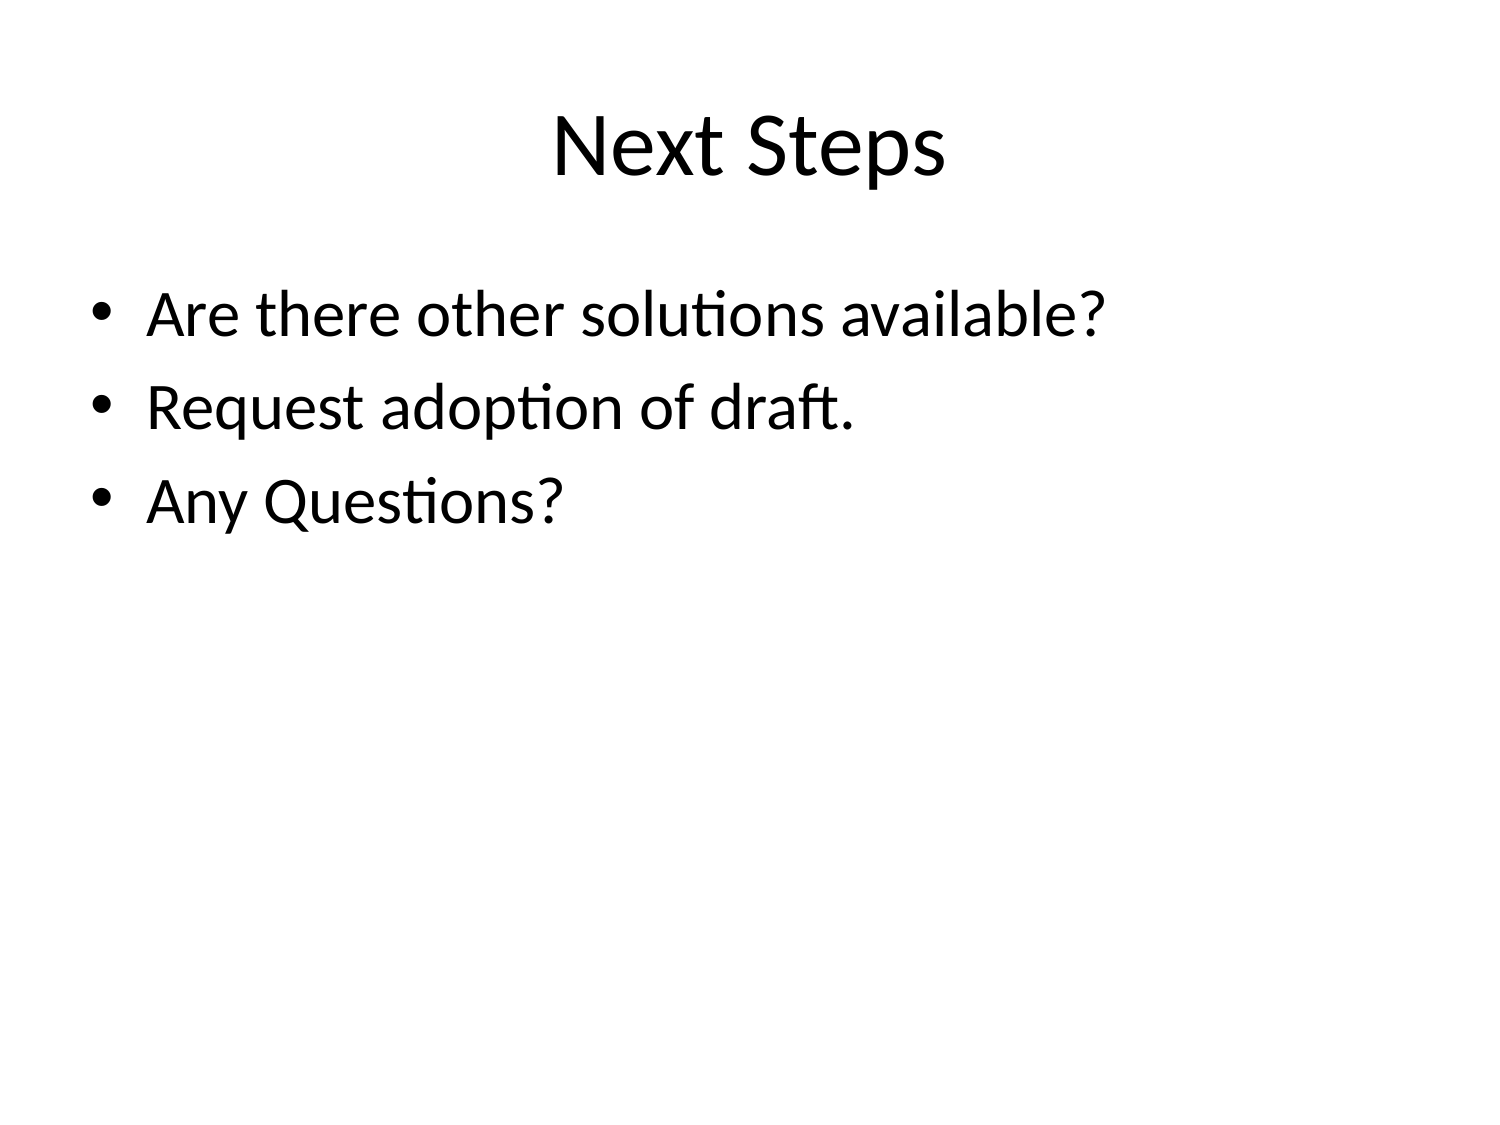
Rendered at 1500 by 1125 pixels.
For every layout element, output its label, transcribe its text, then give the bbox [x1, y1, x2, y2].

title Next Steps [75, 45, 1425, 233]
list Are there other solutions available? Request adoption of draft. Any Questions? [75, 262, 1425, 1005]
